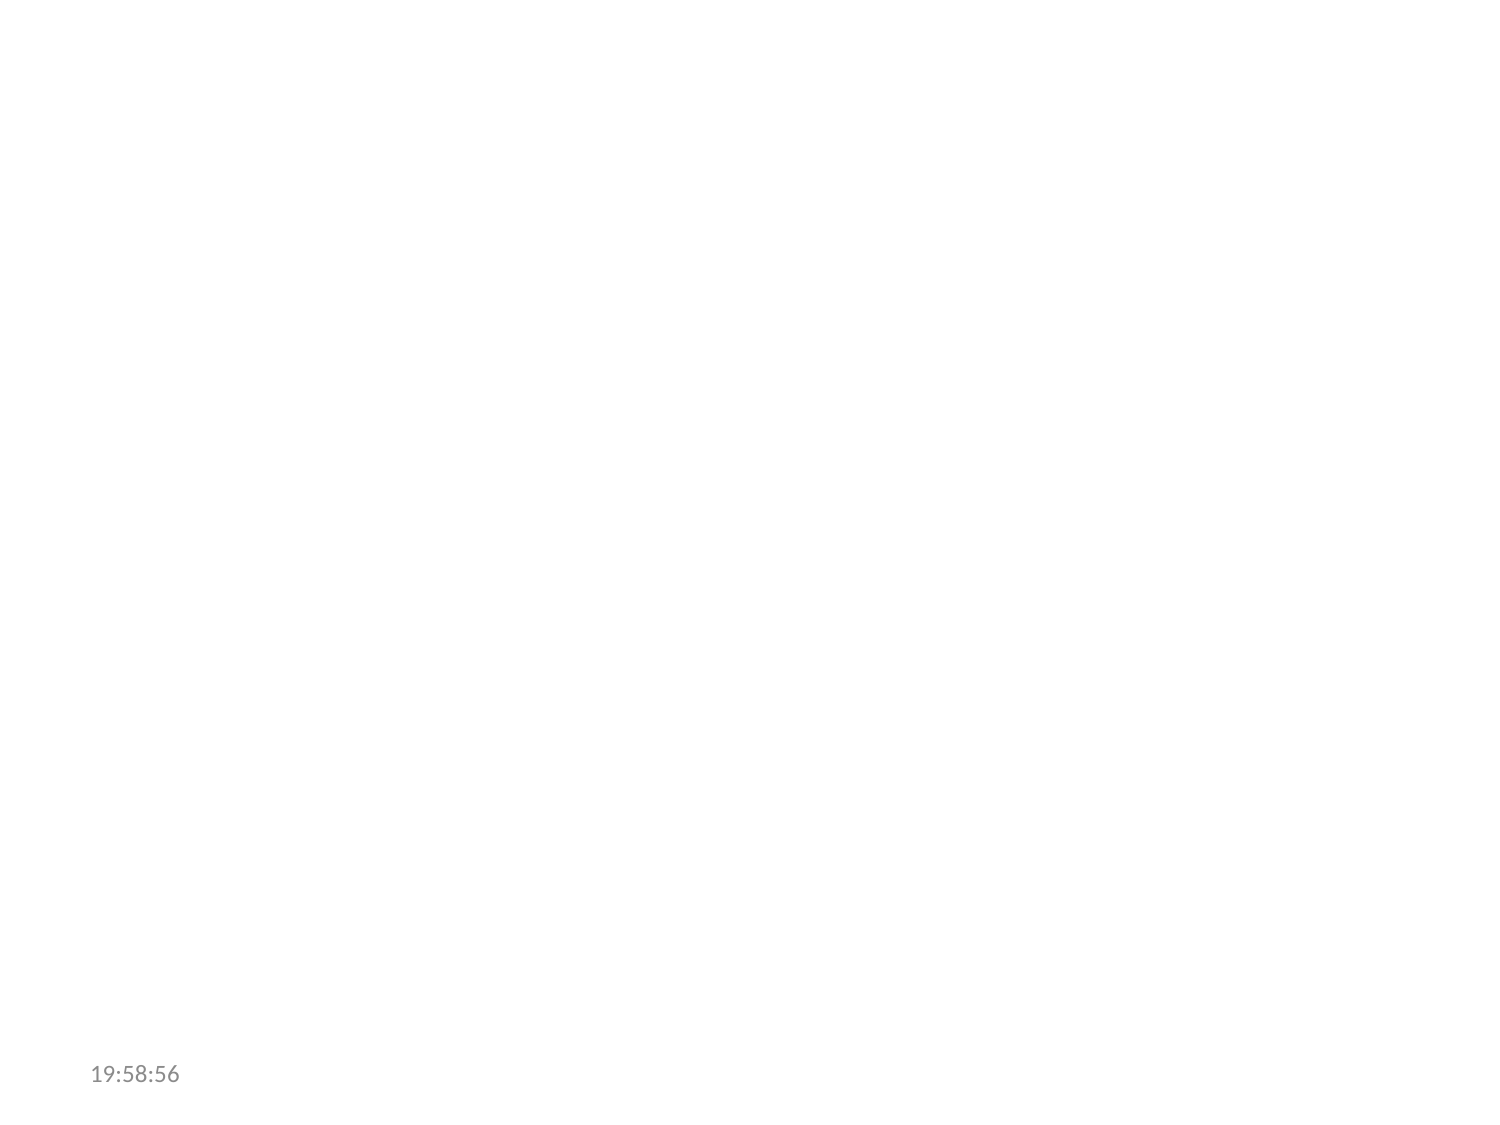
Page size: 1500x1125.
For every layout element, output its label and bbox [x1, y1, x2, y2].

slide_number [75, 1042, 425, 1103]
